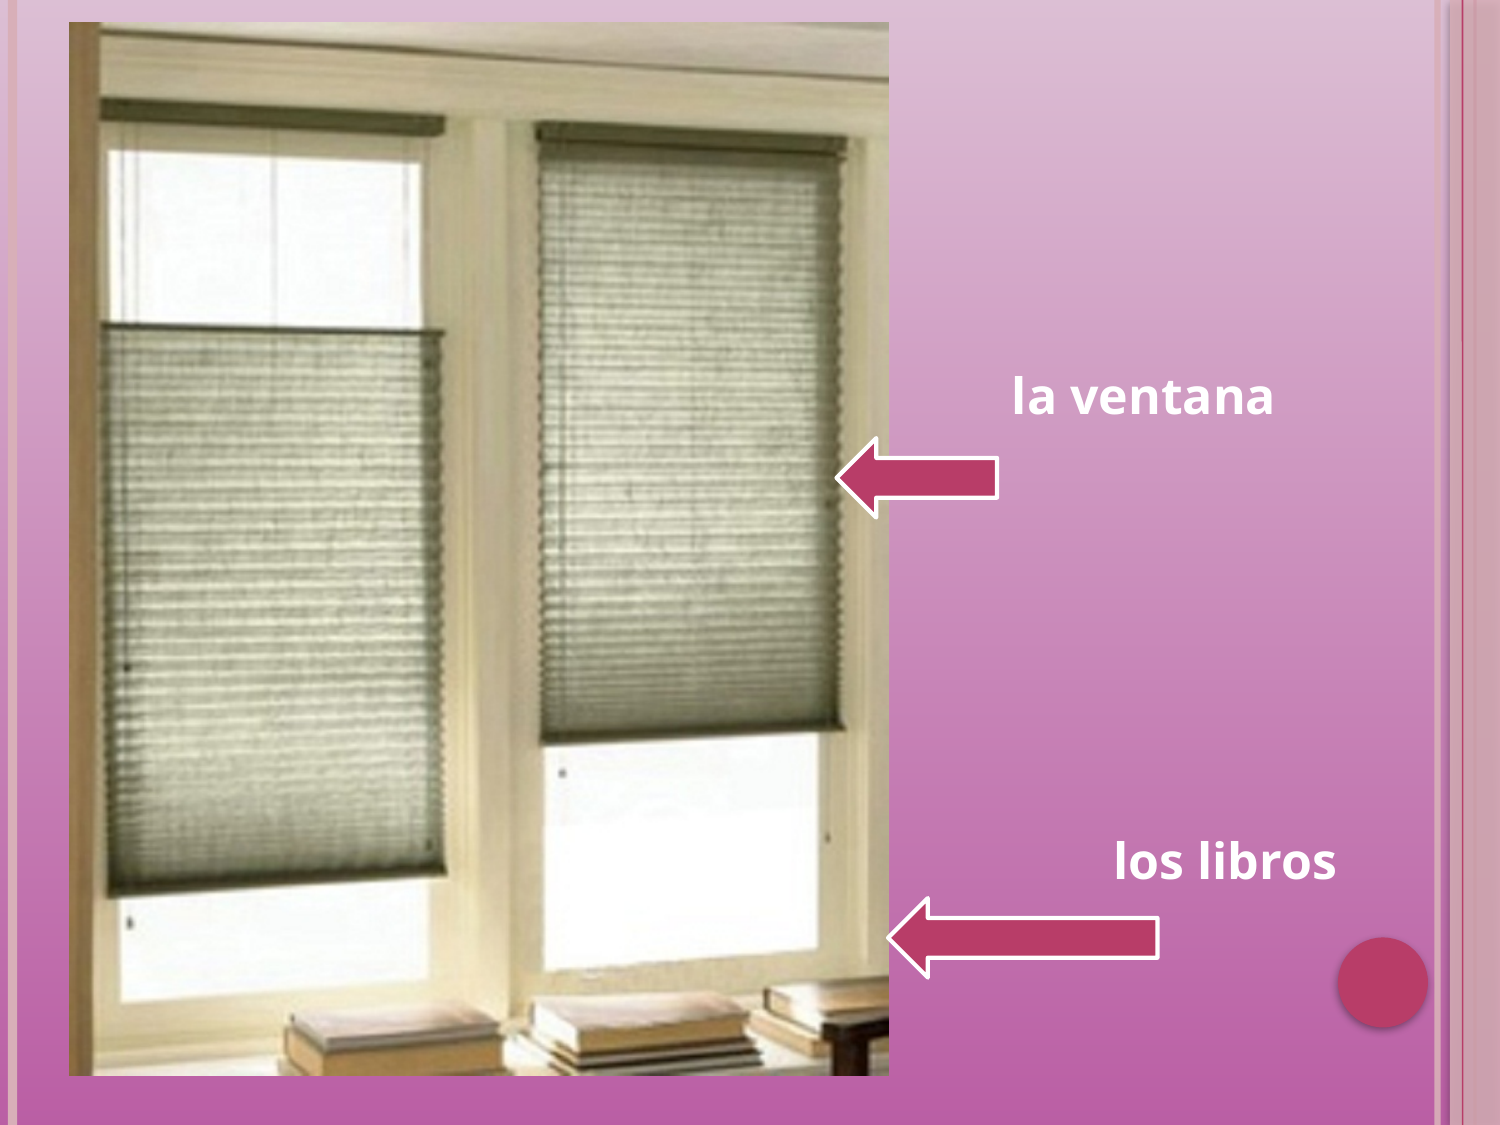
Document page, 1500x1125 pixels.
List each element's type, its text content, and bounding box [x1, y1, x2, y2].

picture [68, 21, 889, 1077]
text_box los libros [1098, 822, 1366, 898]
text_box [895, 896, 1160, 980]
list la ventana [997, 356, 1341, 478]
text_box [895, 455, 1000, 500]
